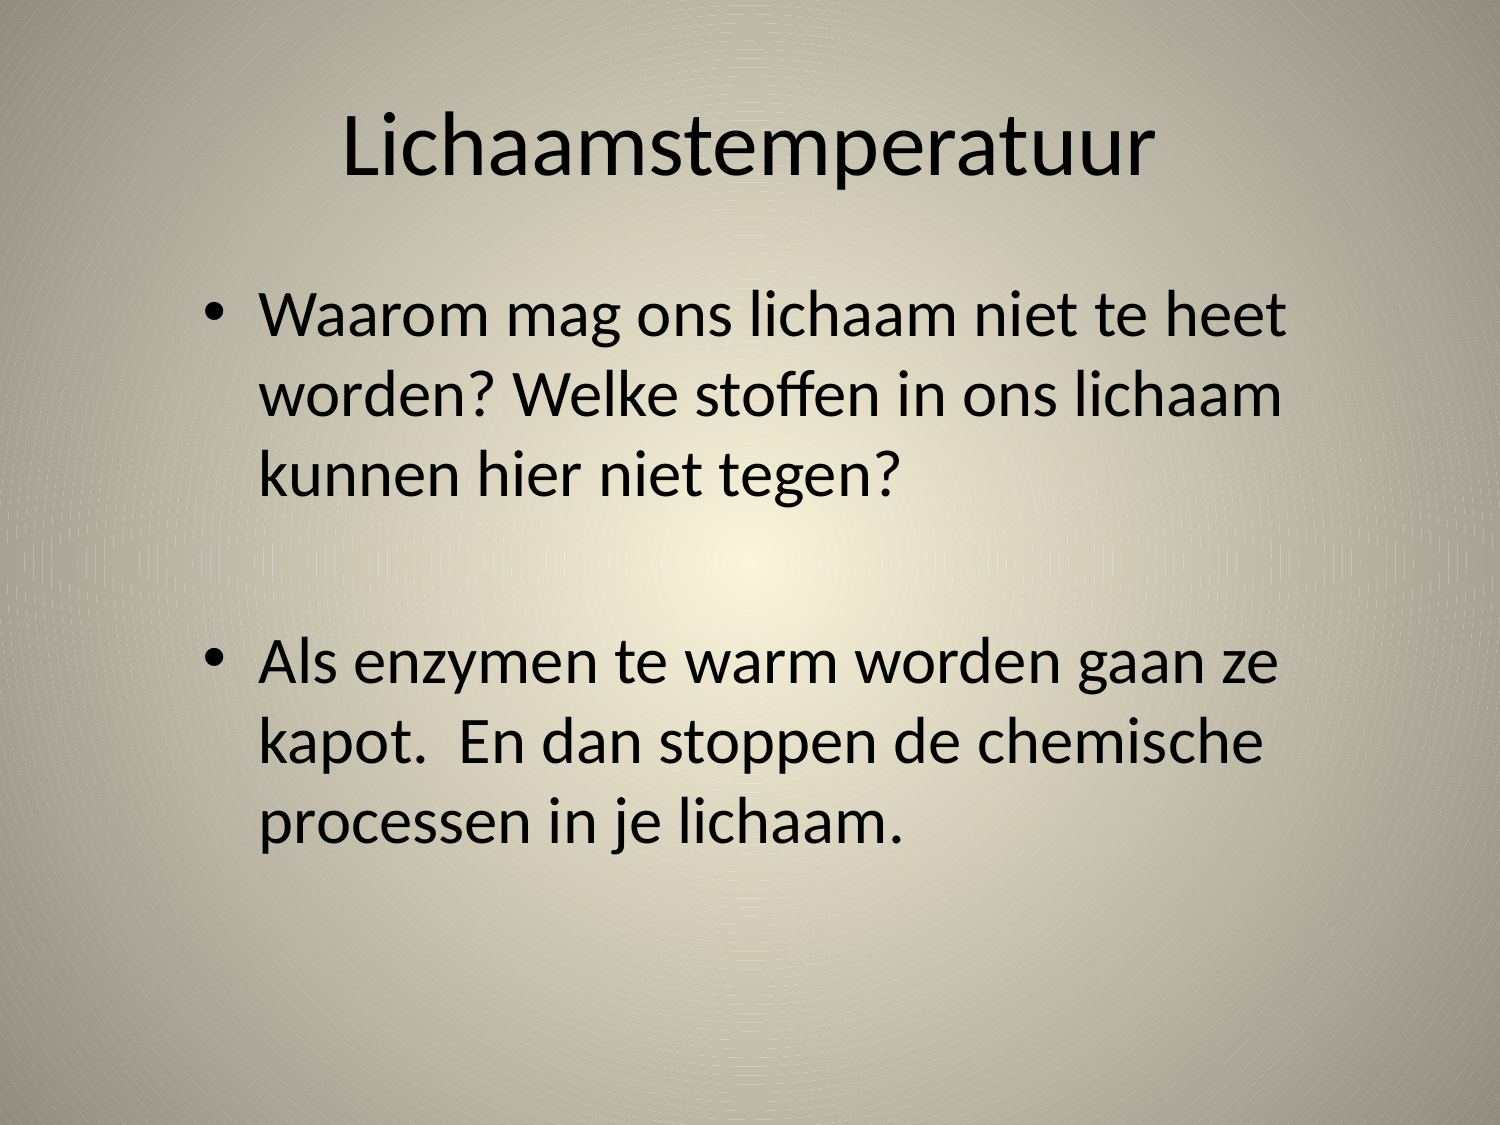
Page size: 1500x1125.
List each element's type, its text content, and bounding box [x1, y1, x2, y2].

title Lichaamstemperatuur [75, 45, 1425, 233]
list Waarom mag ons lichaam niet te heet worden? Welke stoffen in ons lichaam kunnen hier niet tegen? Als enzymen te warm worden gaan ze kapot. En dan stoppen de chemische processen in je lichaam. [187, 262, 1313, 1059]
